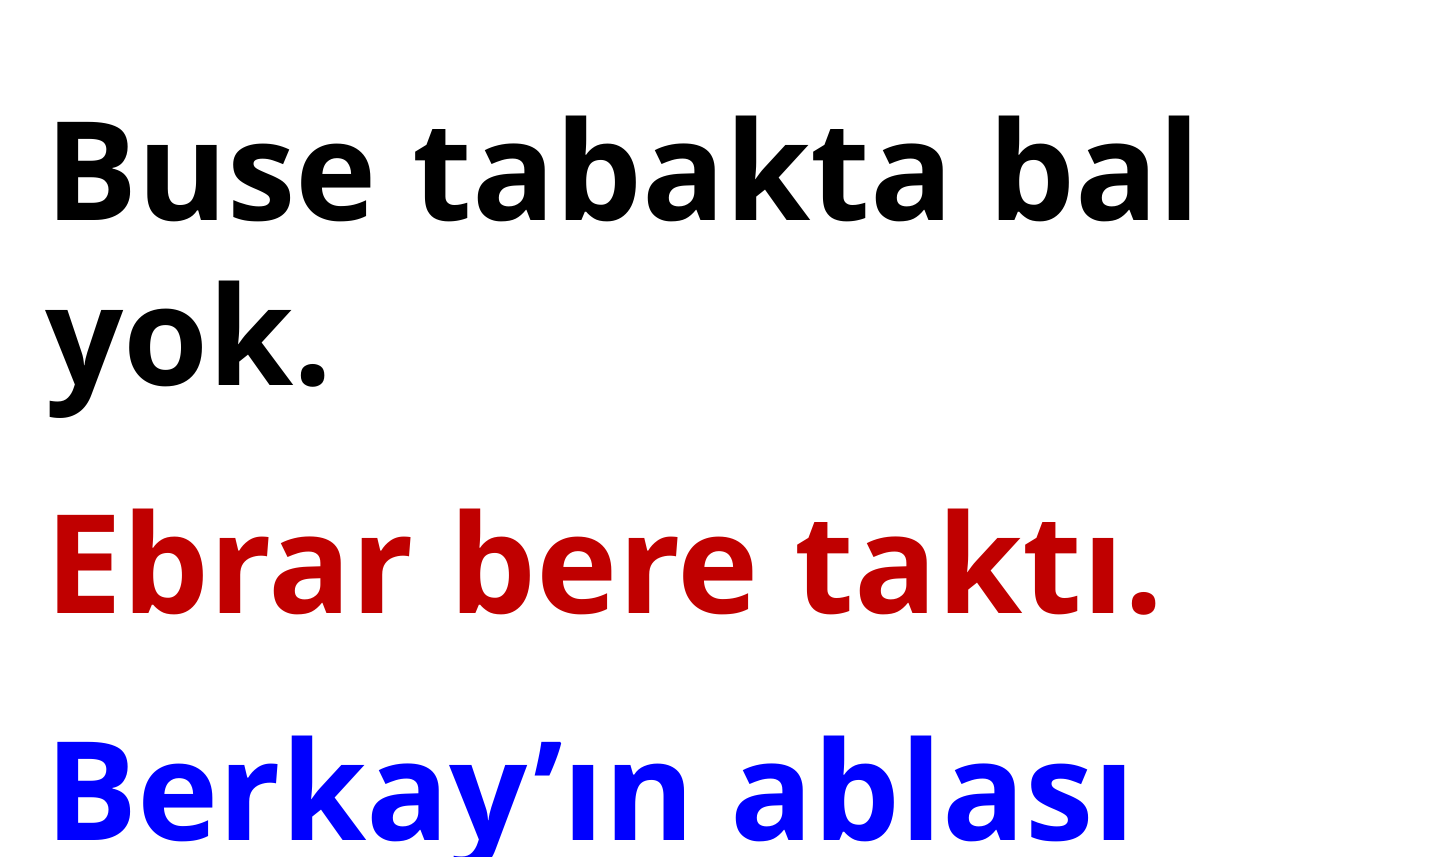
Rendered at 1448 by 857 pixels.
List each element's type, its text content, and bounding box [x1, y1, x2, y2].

text_box Buse tabakta bal yok. Ebrar bere taktı. Berkay’ın ablası yok mu? [32, 76, 1427, 857]
